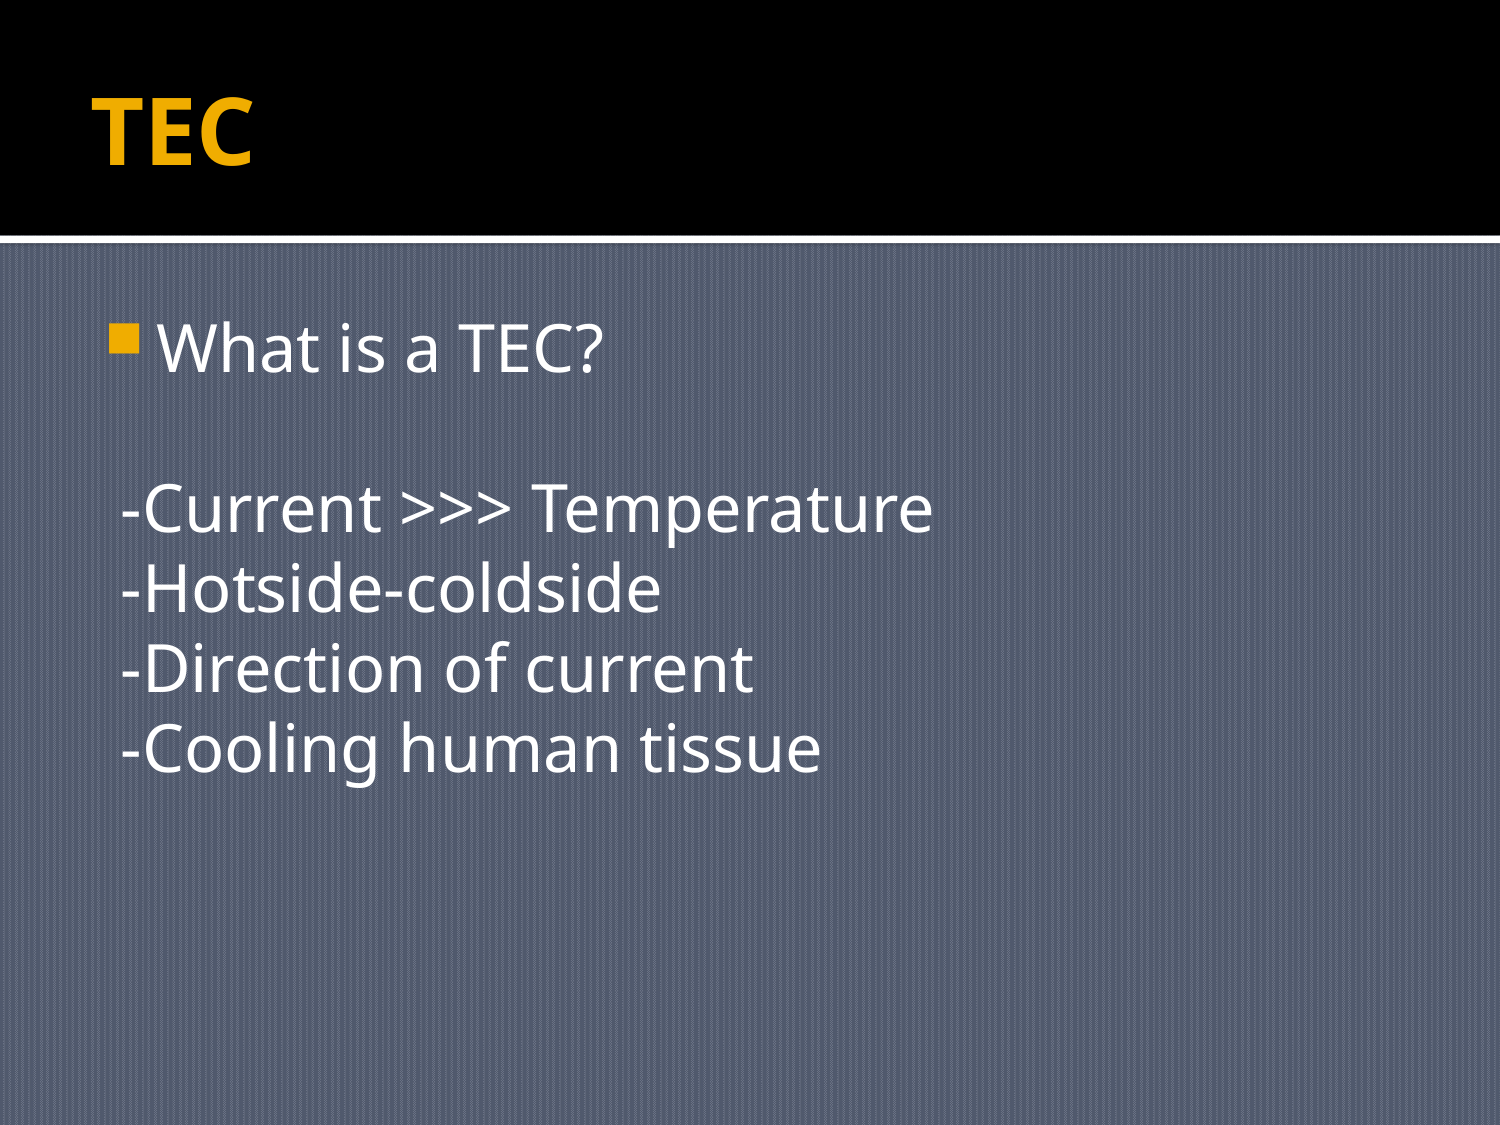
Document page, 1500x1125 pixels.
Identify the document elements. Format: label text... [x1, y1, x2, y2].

title TEC [75, 25, 1425, 231]
list What is a TEC? -Current >>> Temperature -Hotside-coldside -Direction of current -Cooling human tissue [75, 291, 1425, 1050]
